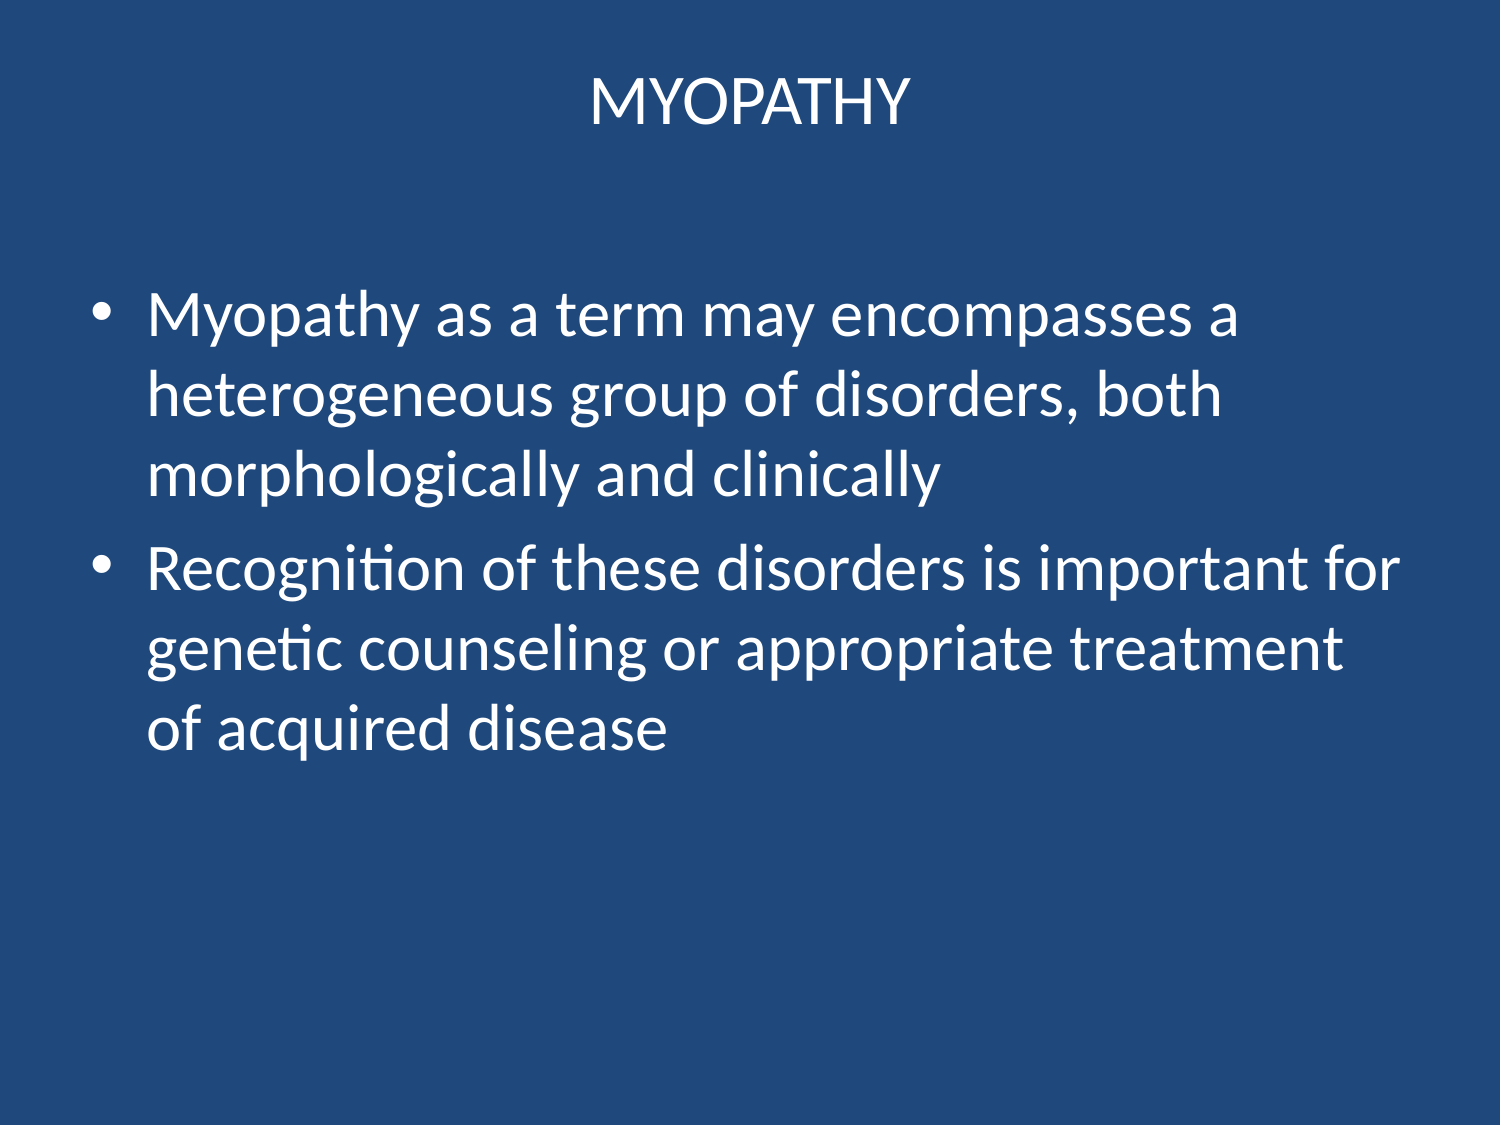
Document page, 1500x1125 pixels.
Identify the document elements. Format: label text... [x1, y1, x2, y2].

title MYOPATHY [75, 45, 1425, 233]
list Myopathy as a term may encompasses a heterogeneous group of disorders, both morphologically and clinically Recognition of these disorders is important for genetic counseling or appropriate treatment of acquired disease [75, 262, 1425, 1005]
